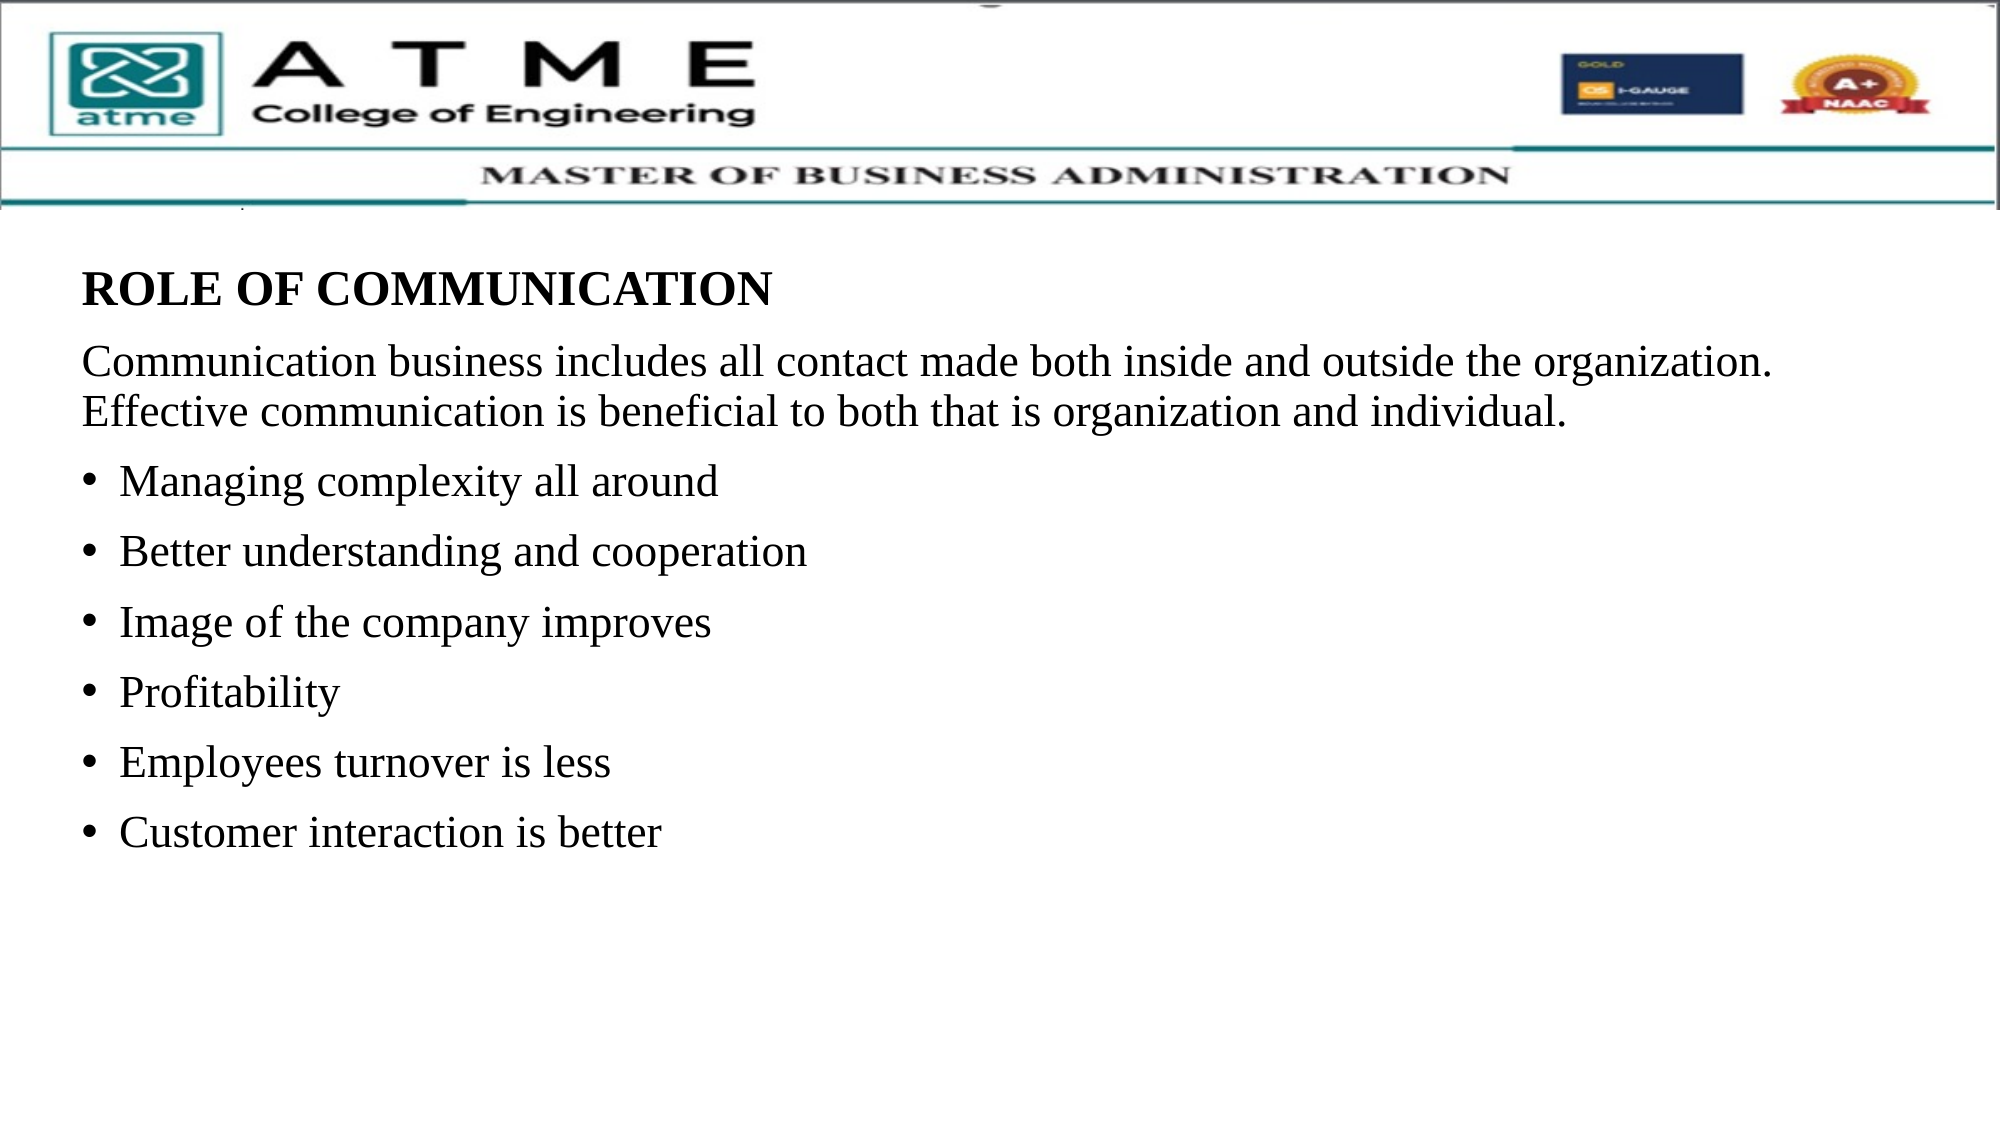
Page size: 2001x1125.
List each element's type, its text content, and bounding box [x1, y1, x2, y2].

picture [0, 0, 2000, 210]
list ROLE OF COMMUNICATION Communication business includes all contact made both inside and outside the organization. Effective communication is beneficial to both that is organization and individual. Managing complexity all around Better understanding and cooperation Image of the company improves Profitability Employees turnover is less Customer interaction is better [66, 254, 1934, 1069]
